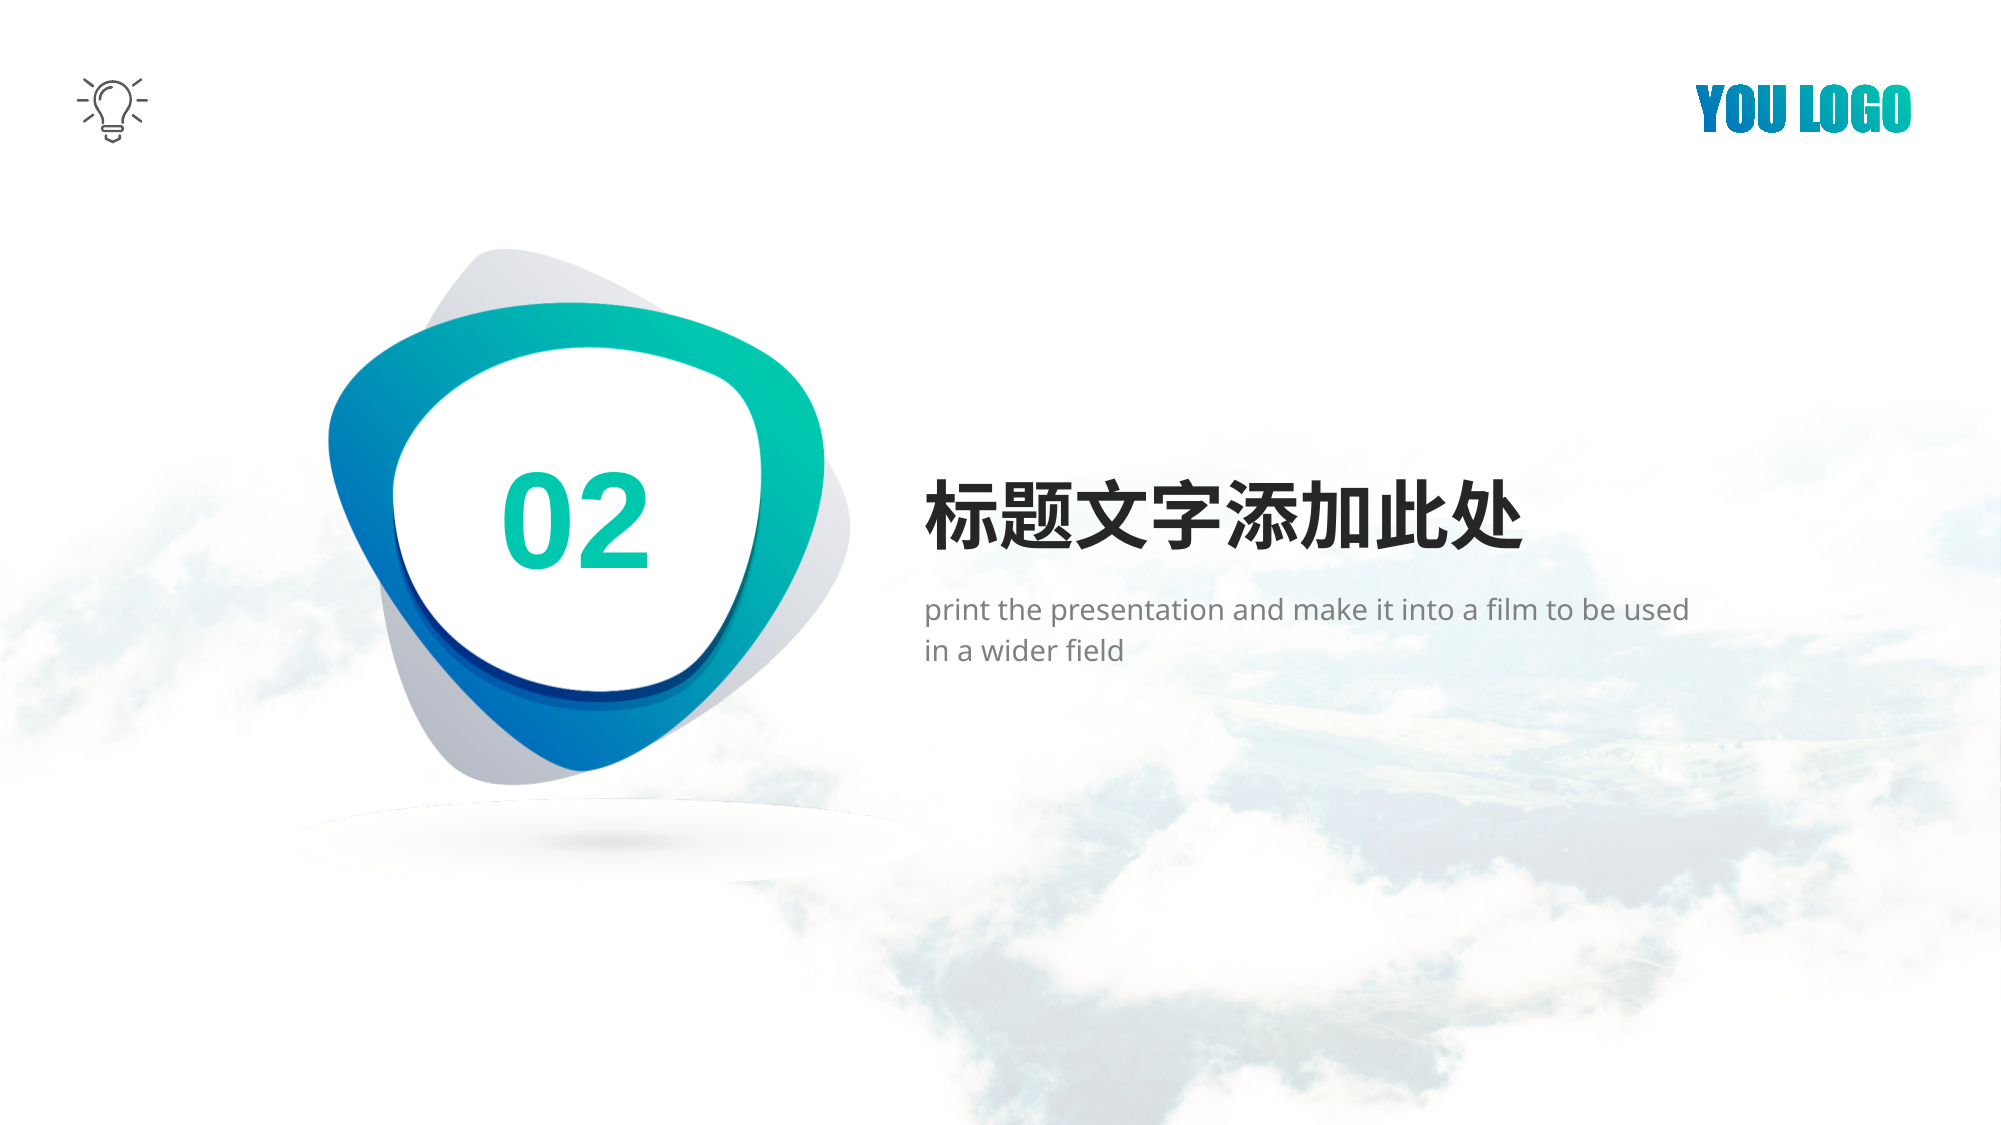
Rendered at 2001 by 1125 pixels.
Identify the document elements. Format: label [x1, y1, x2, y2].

text_box [75, 98, 91, 103]
text_box [1800, 84, 1848, 133]
text_box [134, 98, 150, 103]
text_box [909, 461, 1711, 673]
text_box [1882, 84, 1911, 133]
picture [292, 249, 933, 885]
text_box [1726, 84, 1755, 133]
text_box [1758, 85, 1786, 133]
text_box [82, 77, 144, 145]
text_box [1851, 84, 1880, 133]
text_box [1696, 85, 1725, 132]
